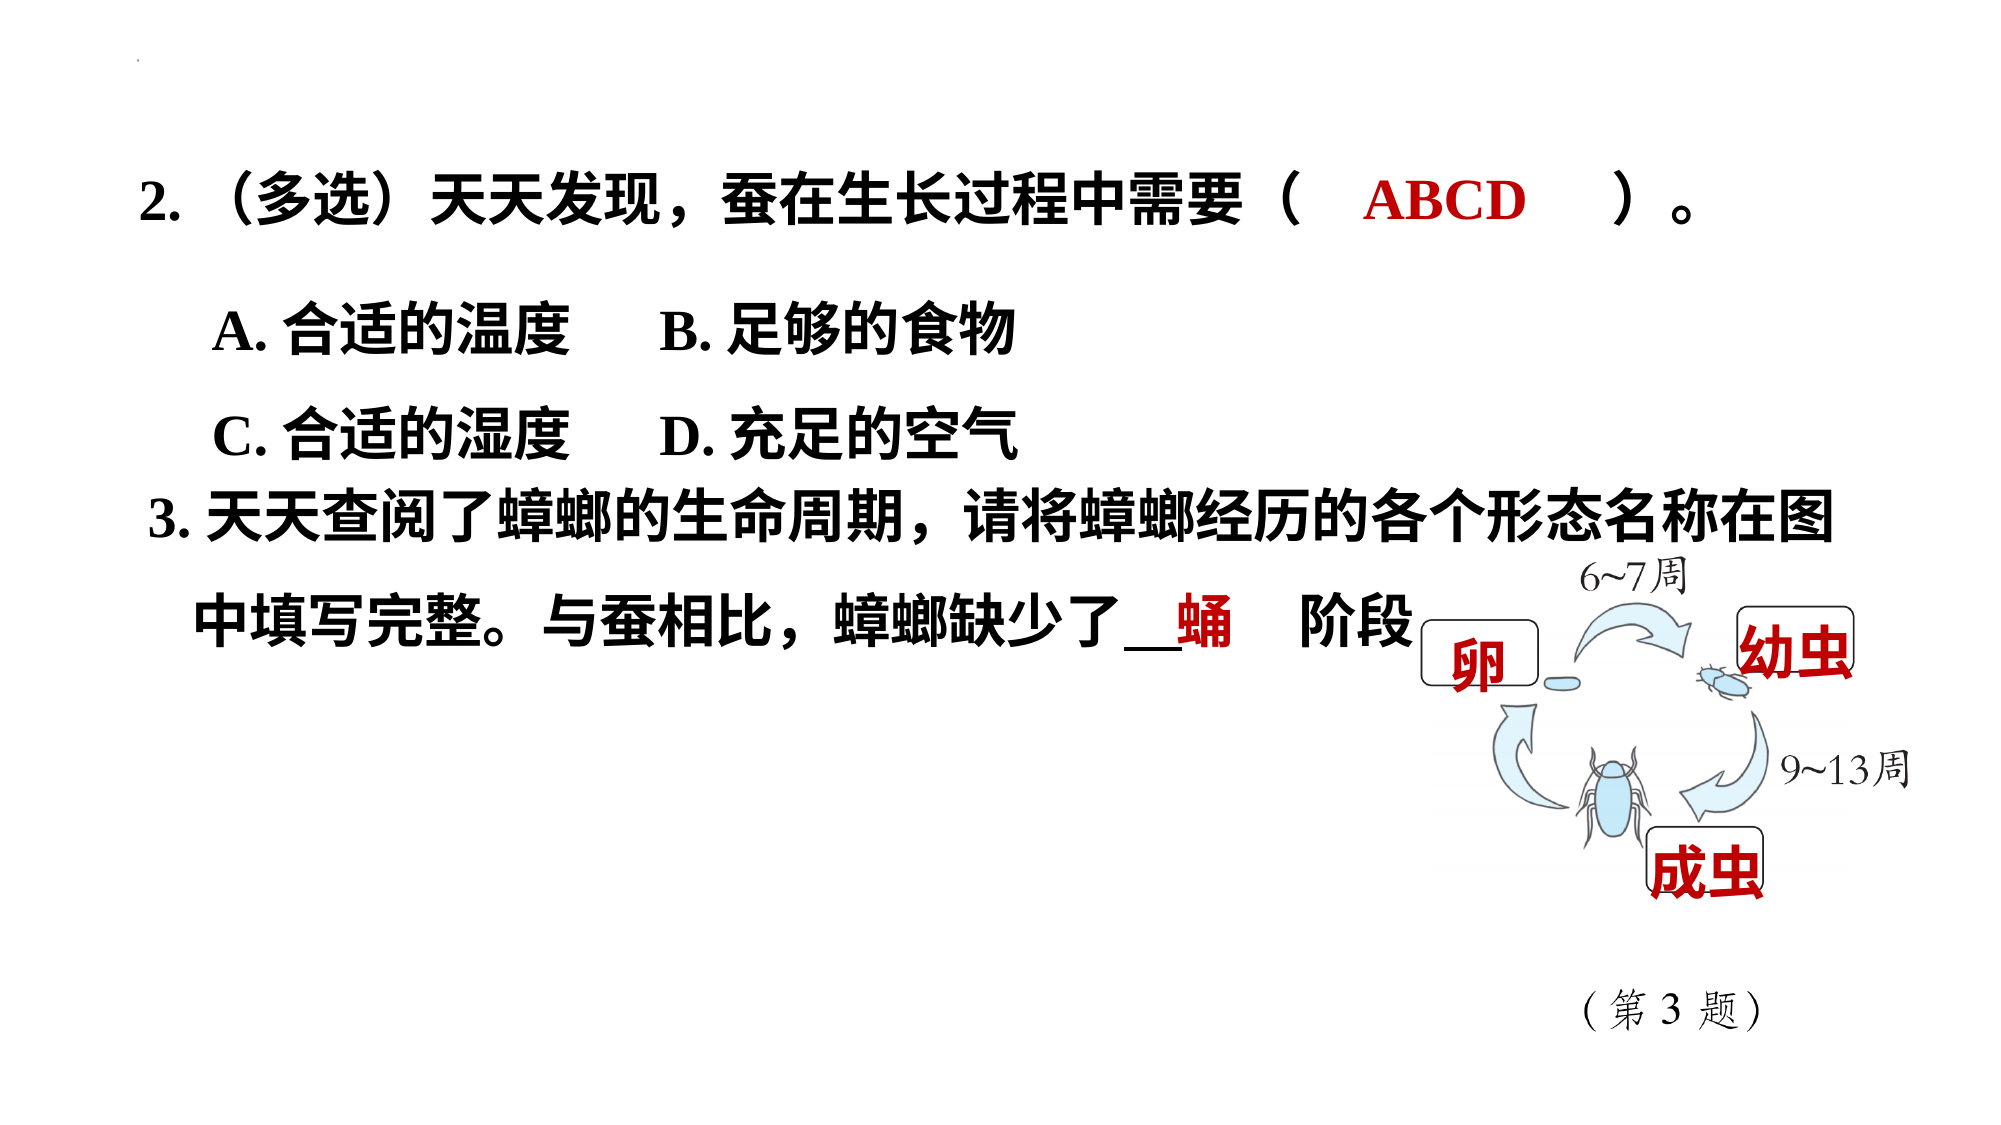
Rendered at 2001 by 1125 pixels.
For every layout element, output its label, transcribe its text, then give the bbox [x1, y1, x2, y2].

table_header A.合适的温度 [212, 240, 659, 345]
table_cell D.充足的空气 [659, 345, 1024, 444]
picture [1416, 554, 1910, 1037]
table_header B.足够的食物 [659, 240, 1024, 345]
text_box 蛹 [1160, 542, 1307, 650]
text_box 2.（多选）天天发现，蚕在生长过程中需要（ ABCD ）。 [138, 127, 1729, 232]
text_box ABCD [1348, 119, 1543, 227]
text_box 3.天天查阅了蟑螂的生命周期，请将蟑螂经历的各个形态名称在图中填写完整。与蚕相比，蟑螂缺少了 蛹 ⁠阶段。 [147, 444, 1853, 655]
table_cell C.合适的湿度 [212, 345, 659, 444]
